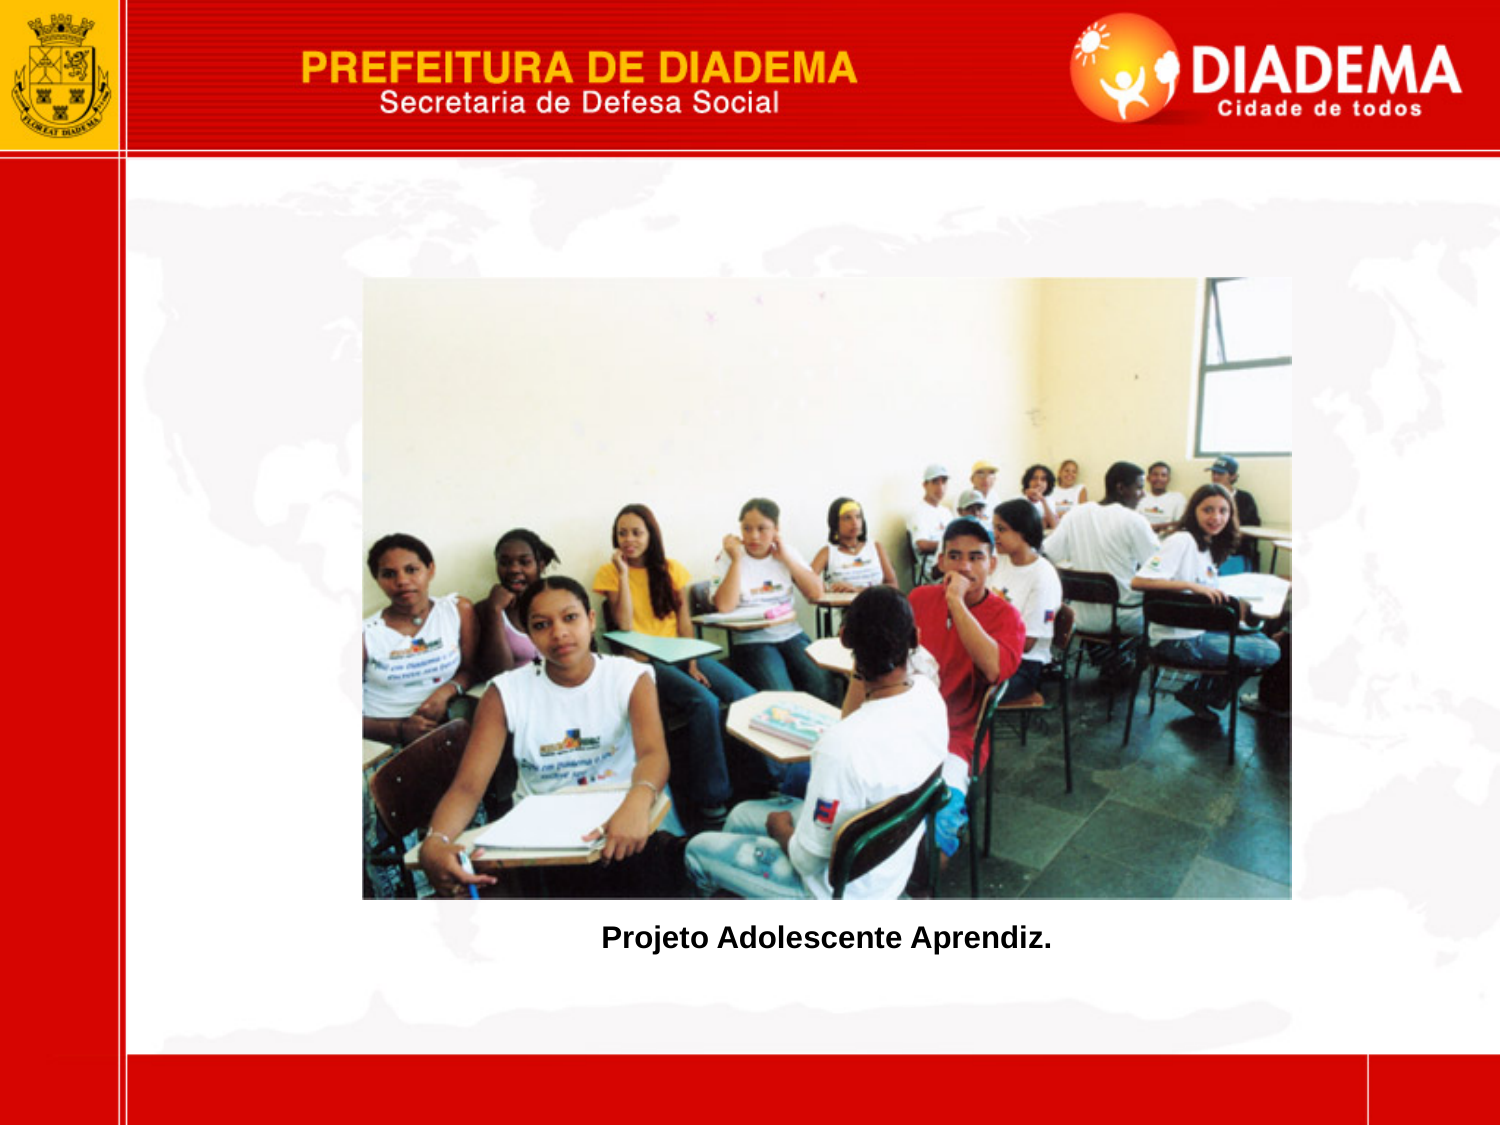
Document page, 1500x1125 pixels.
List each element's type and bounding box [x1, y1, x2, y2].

text_box [362, 277, 1292, 963]
picture [0, 0, 1500, 1125]
